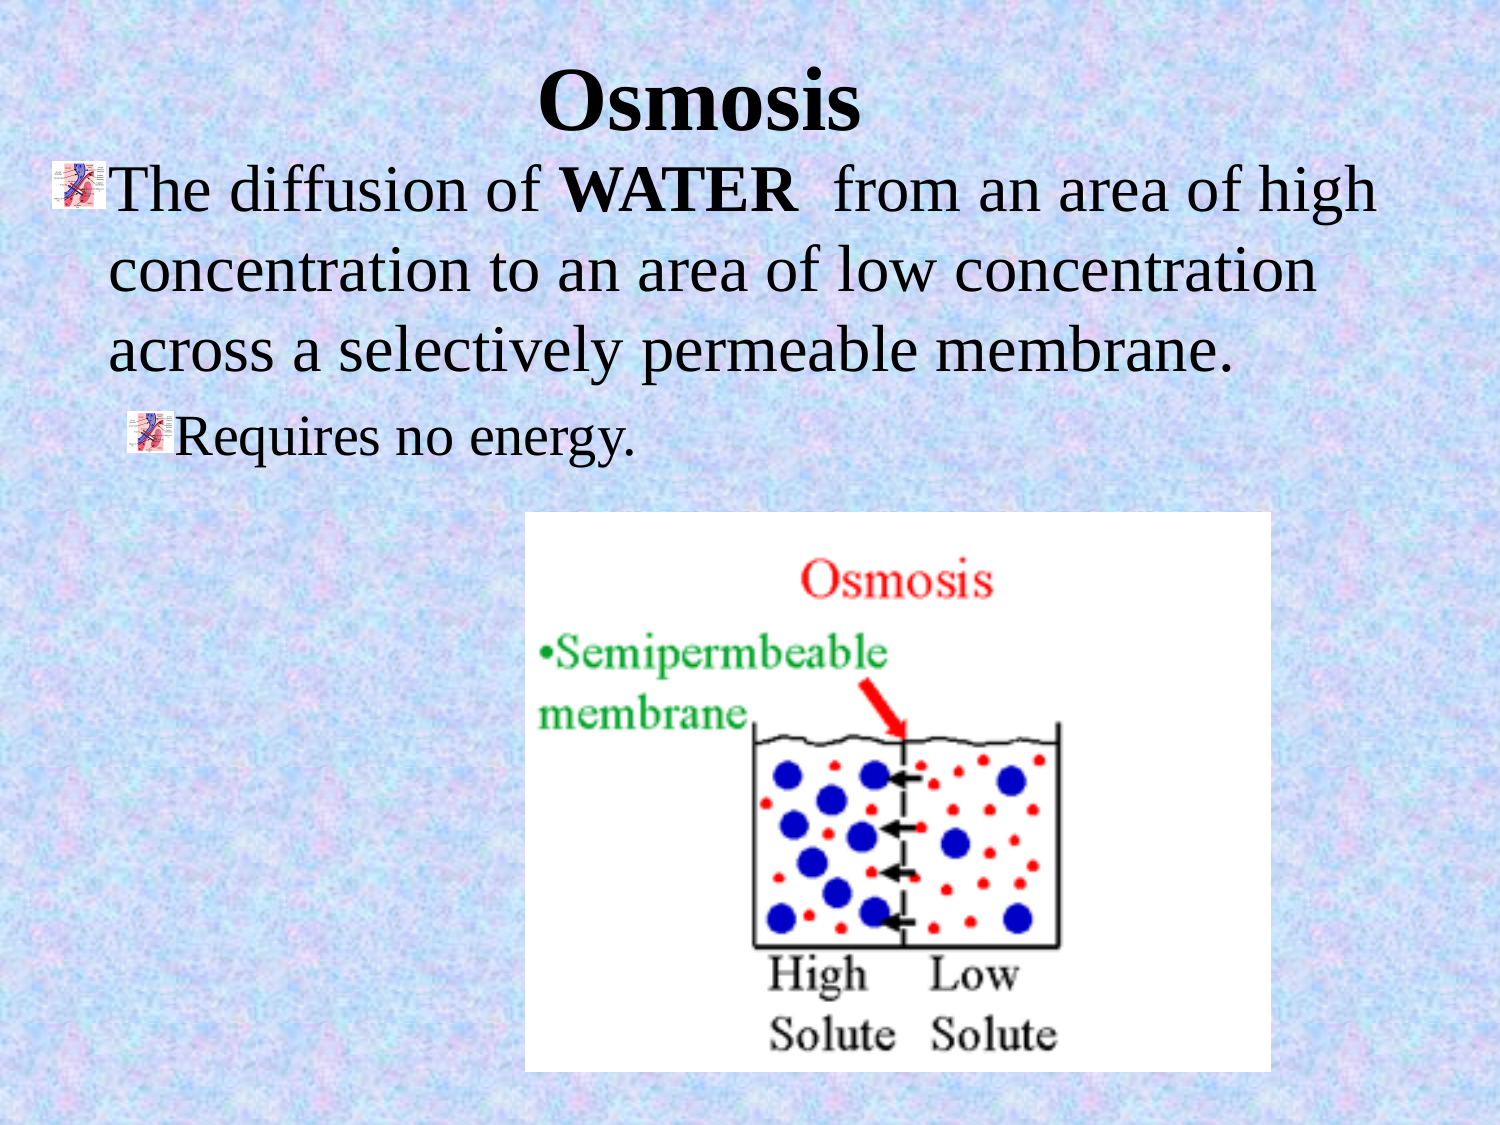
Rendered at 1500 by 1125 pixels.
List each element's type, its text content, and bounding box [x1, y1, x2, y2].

picture [0, 0, 1500, 1125]
picture [127, 411, 171, 453]
title Osmosis [337, 0, 1063, 137]
picture [52, 161, 102, 209]
list The diffusion of WATER from an area of high concentration to an area of low concentration across a selectively permeable membrane. Requires no energy. [37, 137, 1463, 500]
